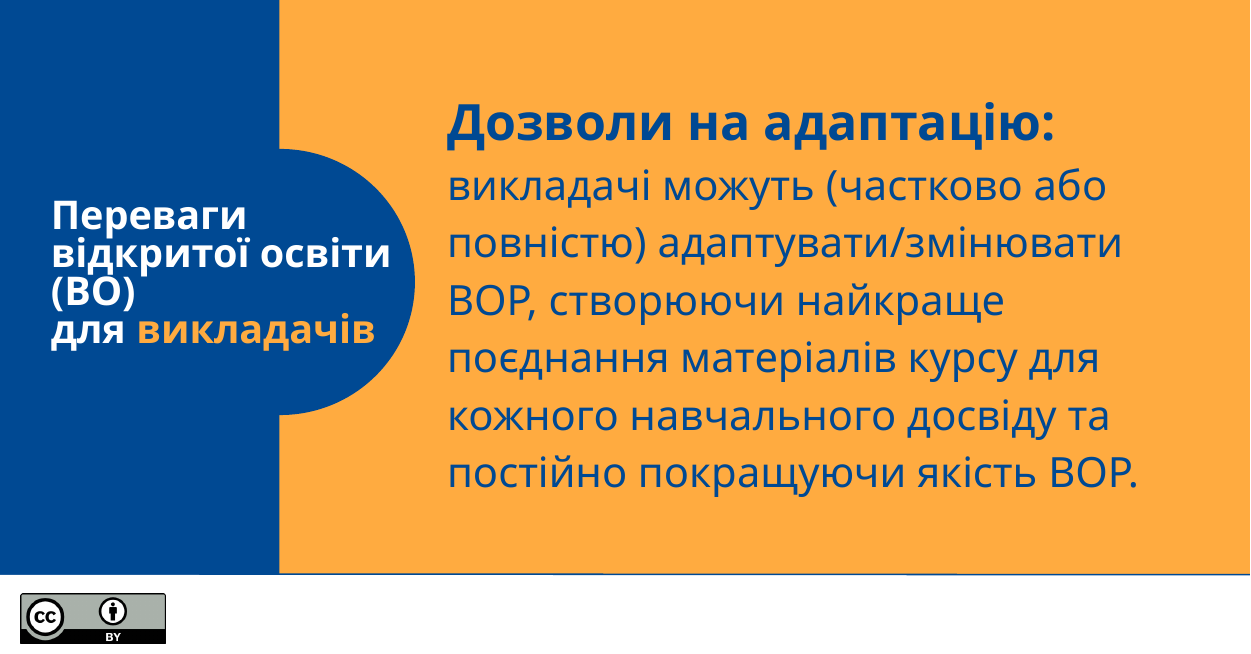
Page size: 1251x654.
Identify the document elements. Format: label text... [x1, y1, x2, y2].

text_box [0, 582, 1250, 654]
text_box Дозволи на адаптацію: викладачі можуть (частково або повністю) адаптувати/змінювати ВОР, створюючи найкраще поєднання матеріалів курсу для кожного навчального досвіду та постійно покращуючи якість ВОР. [432, 66, 1223, 511]
picture [20, 592, 166, 645]
text_box Переваги відкритої освіти (BO) для викладачів [35, 184, 432, 367]
text_box [176, 367, 384, 416]
text_box [0, 0, 280, 573]
text_box [189, 148, 372, 184]
